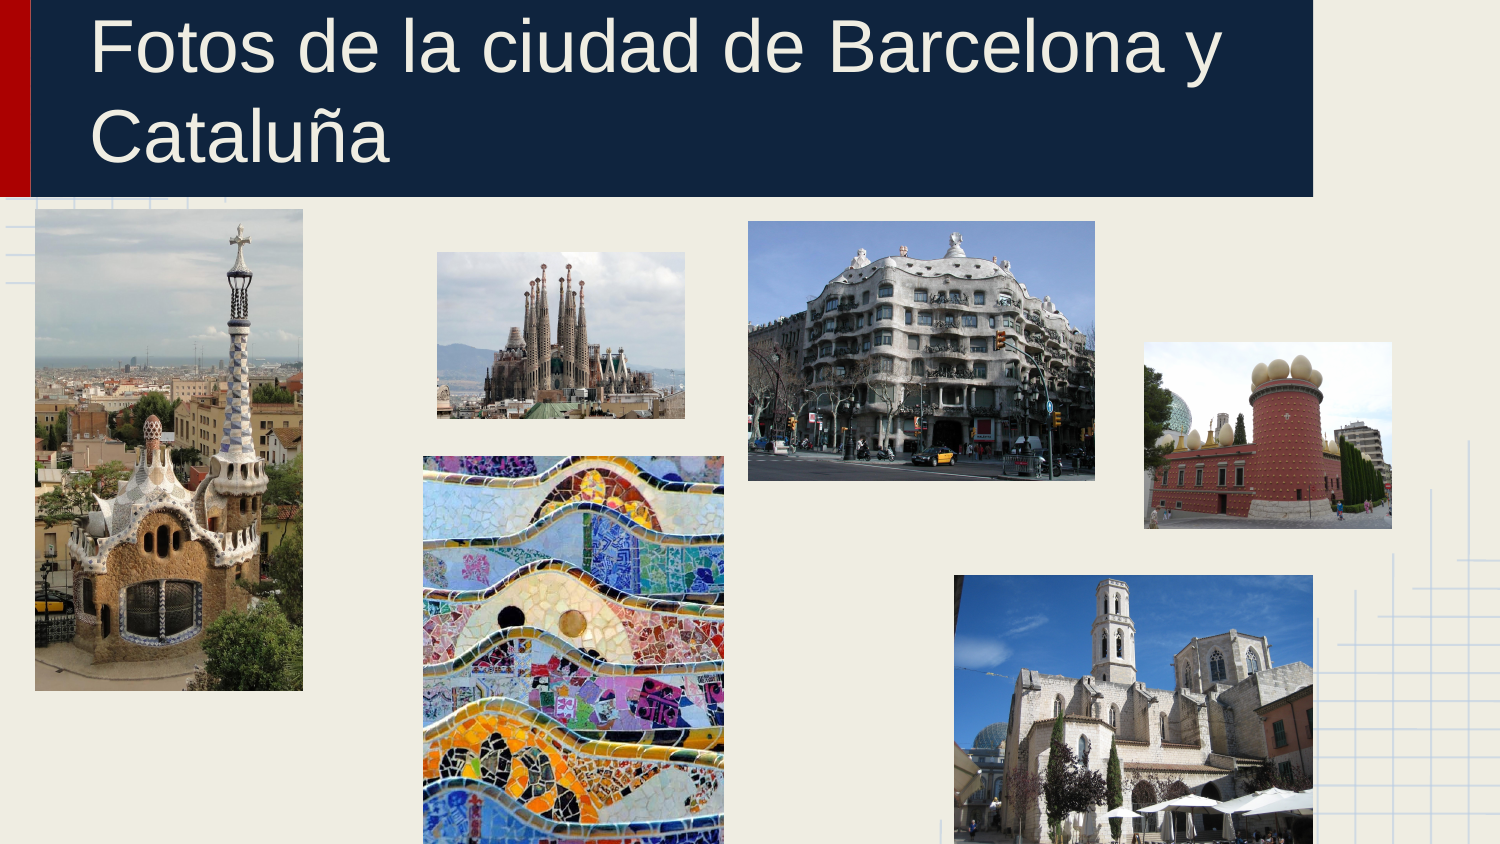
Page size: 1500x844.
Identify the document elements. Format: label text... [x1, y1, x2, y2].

title Fotos de la ciudad de Barcelona y Cataluña [74, 25, 1275, 193]
picture [423, 455, 724, 844]
picture [436, 252, 685, 420]
picture [954, 574, 1313, 844]
picture [748, 221, 1095, 481]
picture [1143, 342, 1392, 529]
picture [35, 209, 303, 692]
